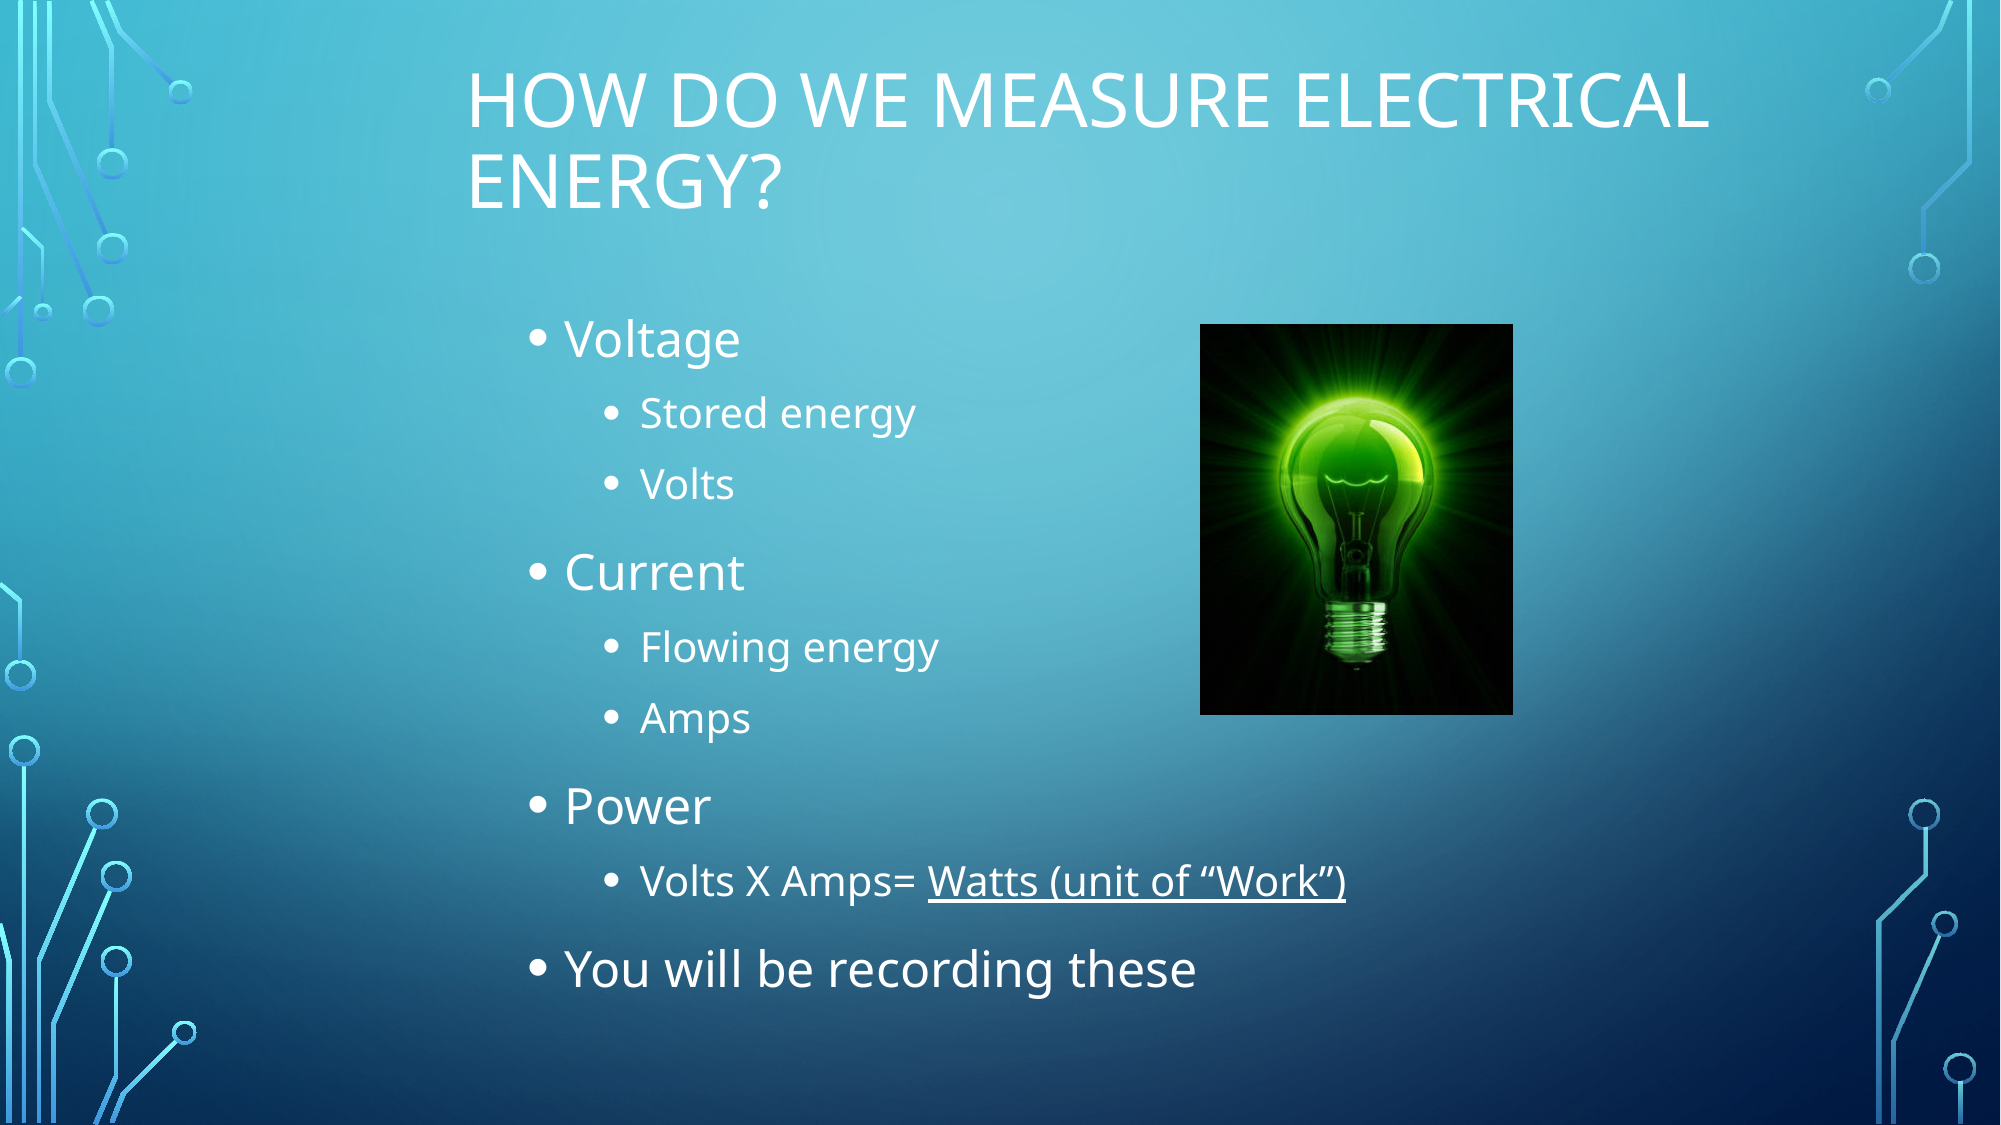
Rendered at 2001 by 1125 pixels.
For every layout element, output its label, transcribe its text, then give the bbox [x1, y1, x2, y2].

title How do we measure electrical energy? [450, 50, 1800, 238]
list Voltage Stored energy Volts Current Flowing energy Amps Power Volts X Amps= Watts (unit of “Work”) You will be recording these [512, 287, 1738, 1088]
picture [1199, 324, 1513, 716]
